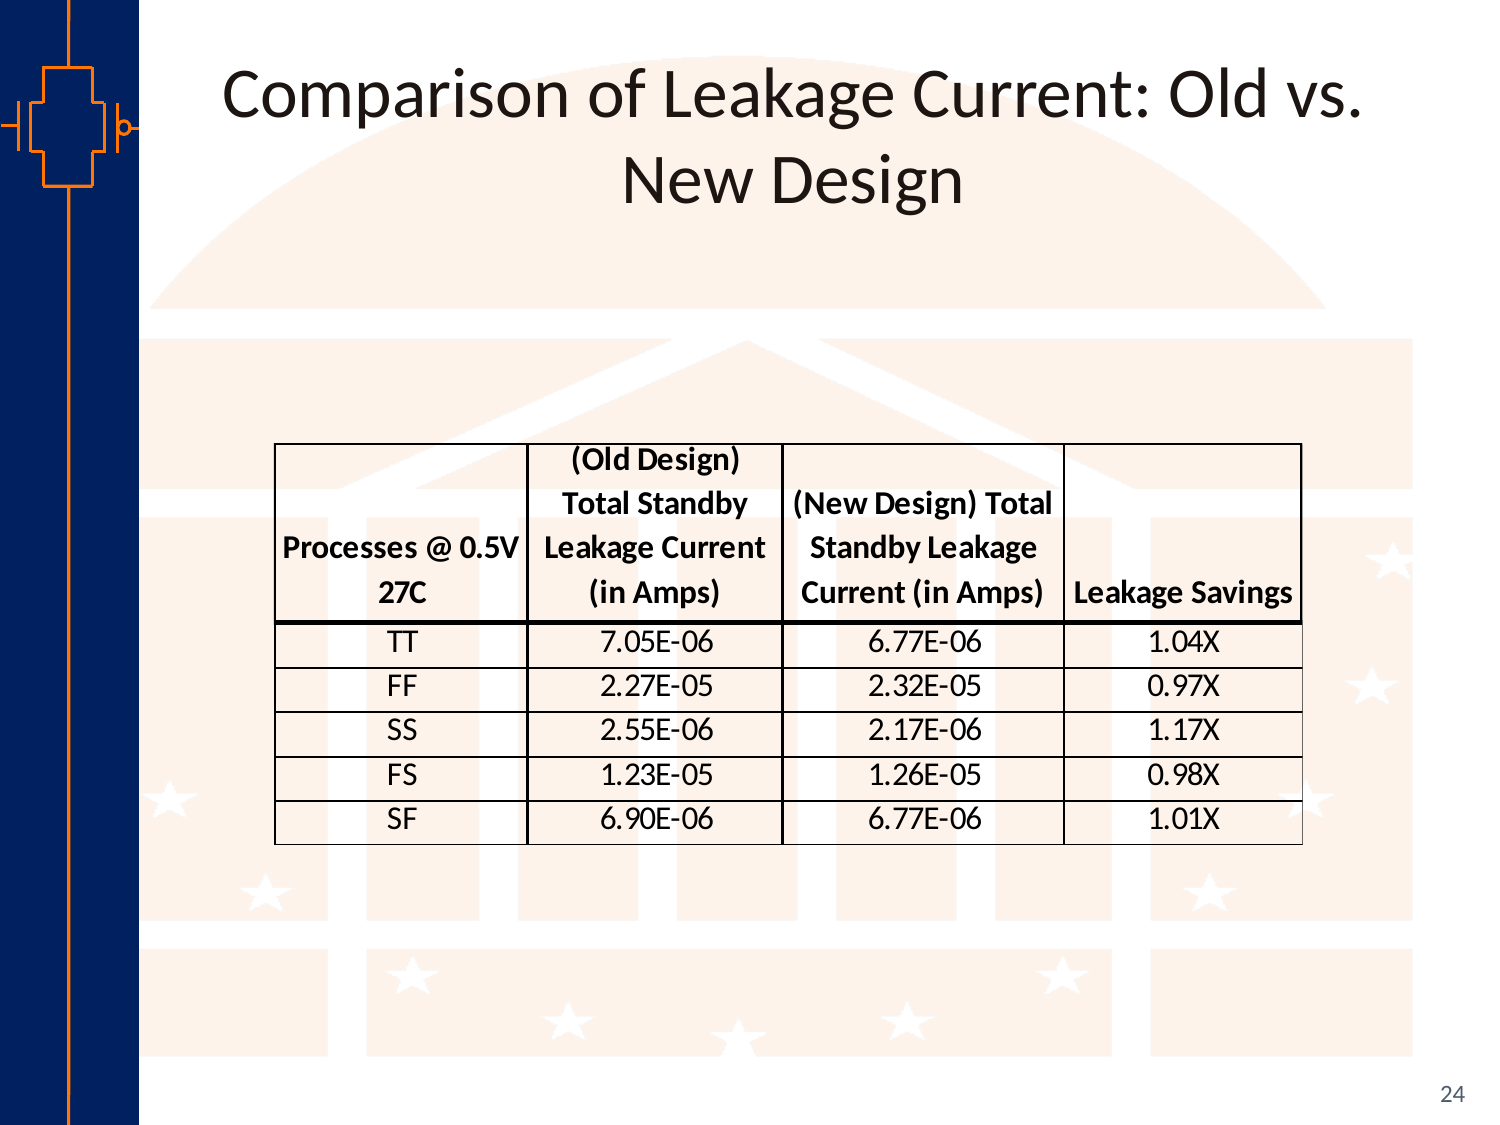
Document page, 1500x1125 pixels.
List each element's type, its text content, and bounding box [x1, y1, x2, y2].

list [273, 442, 1305, 847]
title Comparison of Leakage Current: Old vs. New Design [200, 37, 1388, 225]
slide_number 24 [1425, 1062, 1488, 1123]
